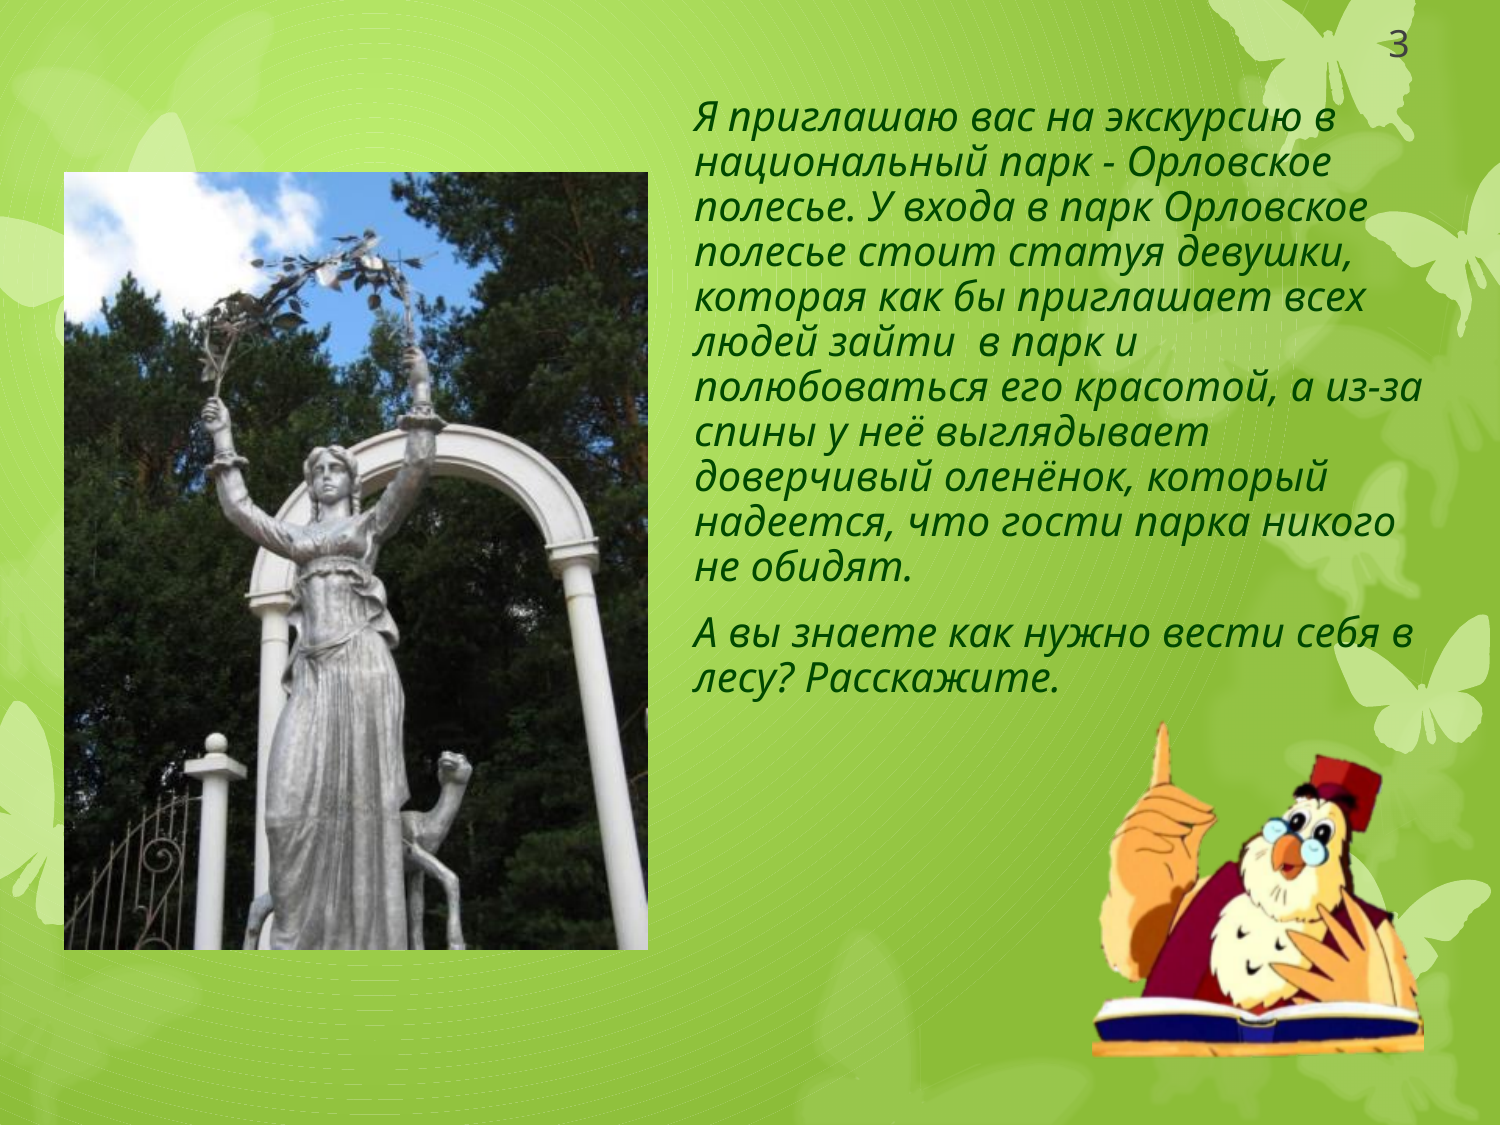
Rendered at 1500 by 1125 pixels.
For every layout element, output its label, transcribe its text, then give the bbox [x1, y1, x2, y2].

picture [1092, 715, 1424, 1074]
picture [64, 172, 648, 950]
slide_number 3 [1373, 19, 1474, 79]
list Я приглашаю вас на экскурсию в национальный парк - Орловское полесье. У входа в парк Орловское полесье стоит статуя девушки, которая как бы приглашает всех людей зайти в парк и полюбоваться его красотой, а из-за спины у неё выглядывает доверчивый оленёнок, который надеется, что гости парка никого не обидят. А вы знаете как нужно вести себя в лесу? Расскажите. [678, 66, 1448, 732]
